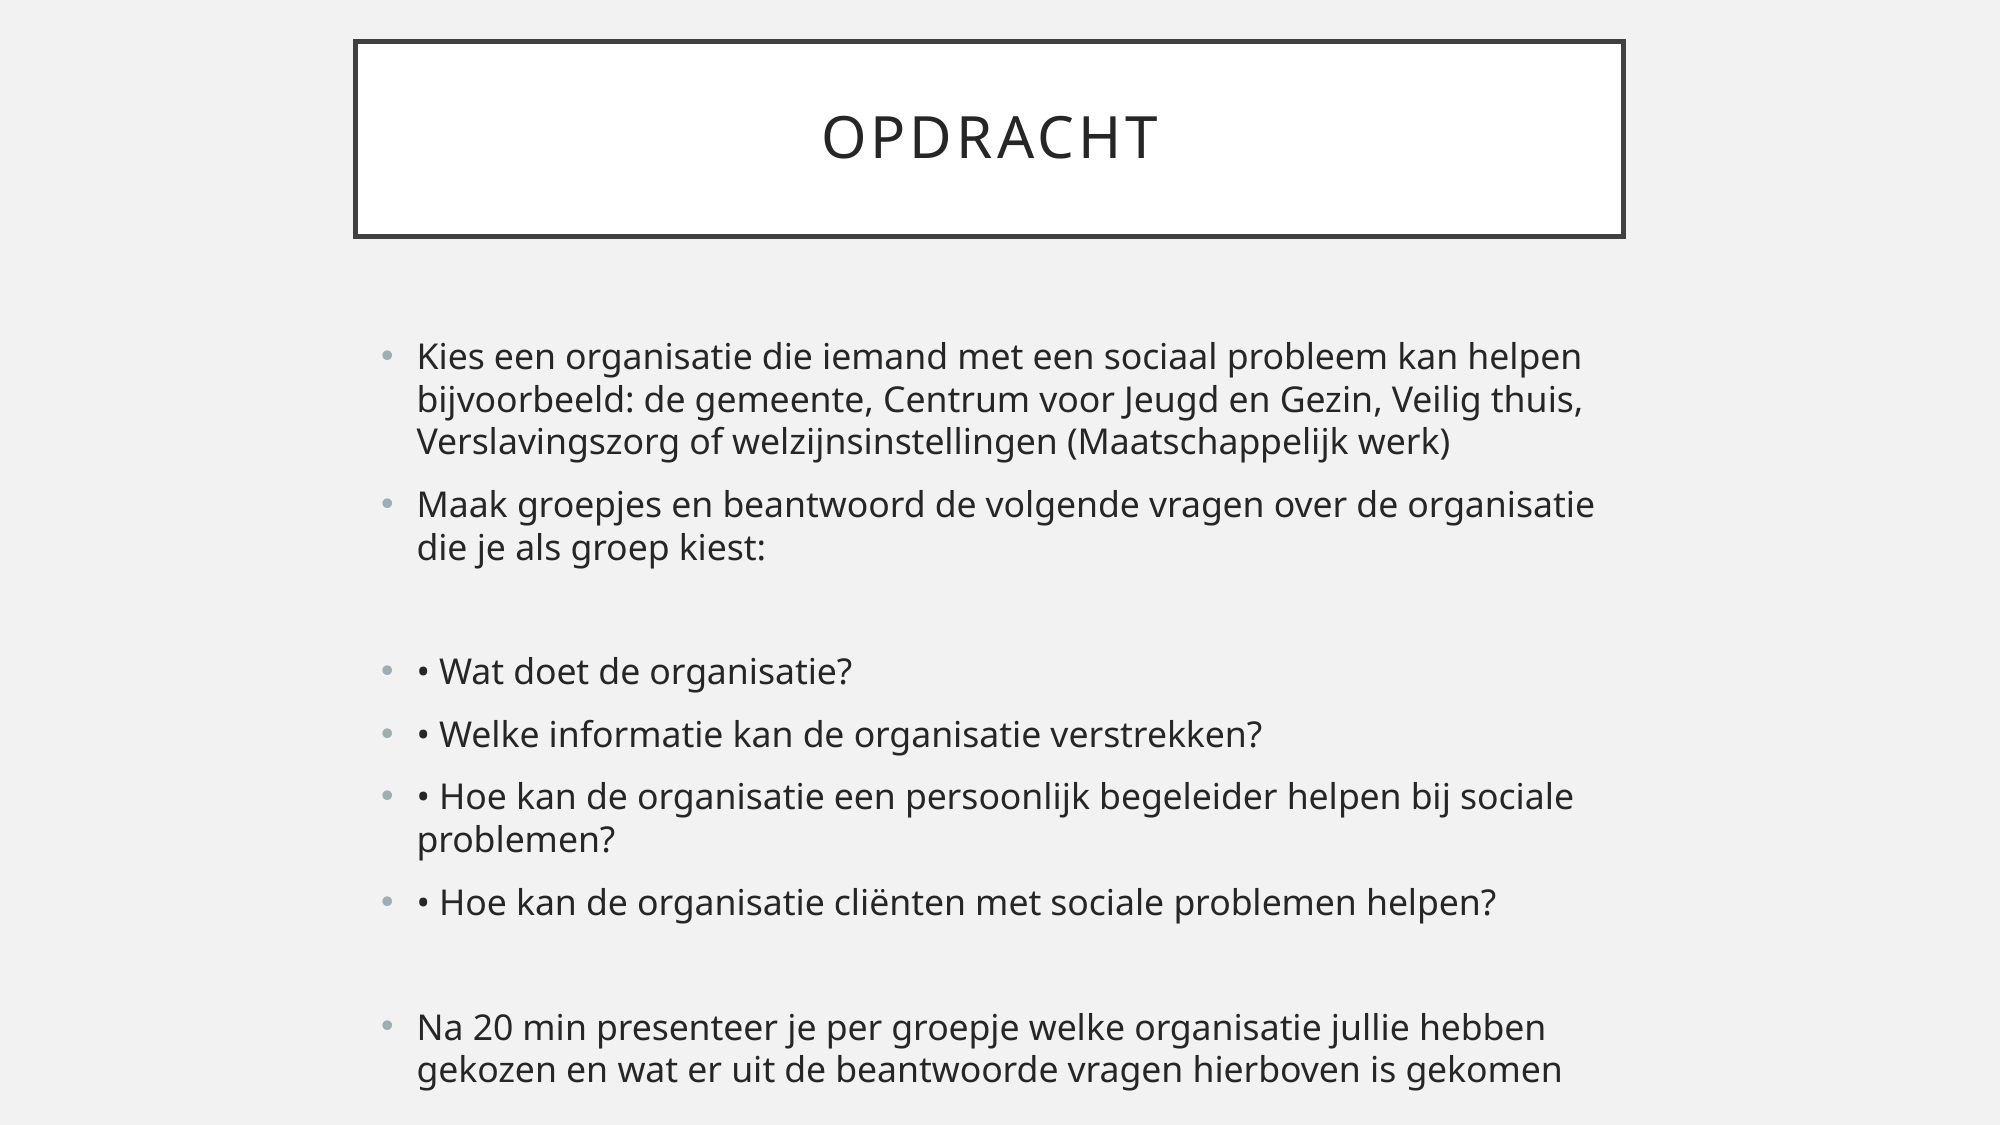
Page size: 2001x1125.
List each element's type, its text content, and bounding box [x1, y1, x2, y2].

list Kies een organisatie die iemand met een sociaal probleem kan helpen bijvoorbeeld: de gemeente, Centrum voor Jeugd en Gezin, Veilig thuis, Verslavingszorg of welzijnsinstellingen (Maatschappelijk werk) Maak groepjes en beantwoord de volgende vragen over de organisatie die je als groep kiest: • Wat doet de organisatie? • Welke informatie kan de organisatie verstrekken? • Hoe kan de organisatie een persoonlijk begeleider helpen bij sociale problemen? • Hoe kan de organisatie cliënten met sociale problemen helpen? Na 20 min presenteer je per groepje welke organisatie jullie hebben gekozen en wat er uit de beantwoorde vragen hierboven is gekomen [366, 263, 1634, 1113]
title Opdracht [353, 39, 1626, 239]
